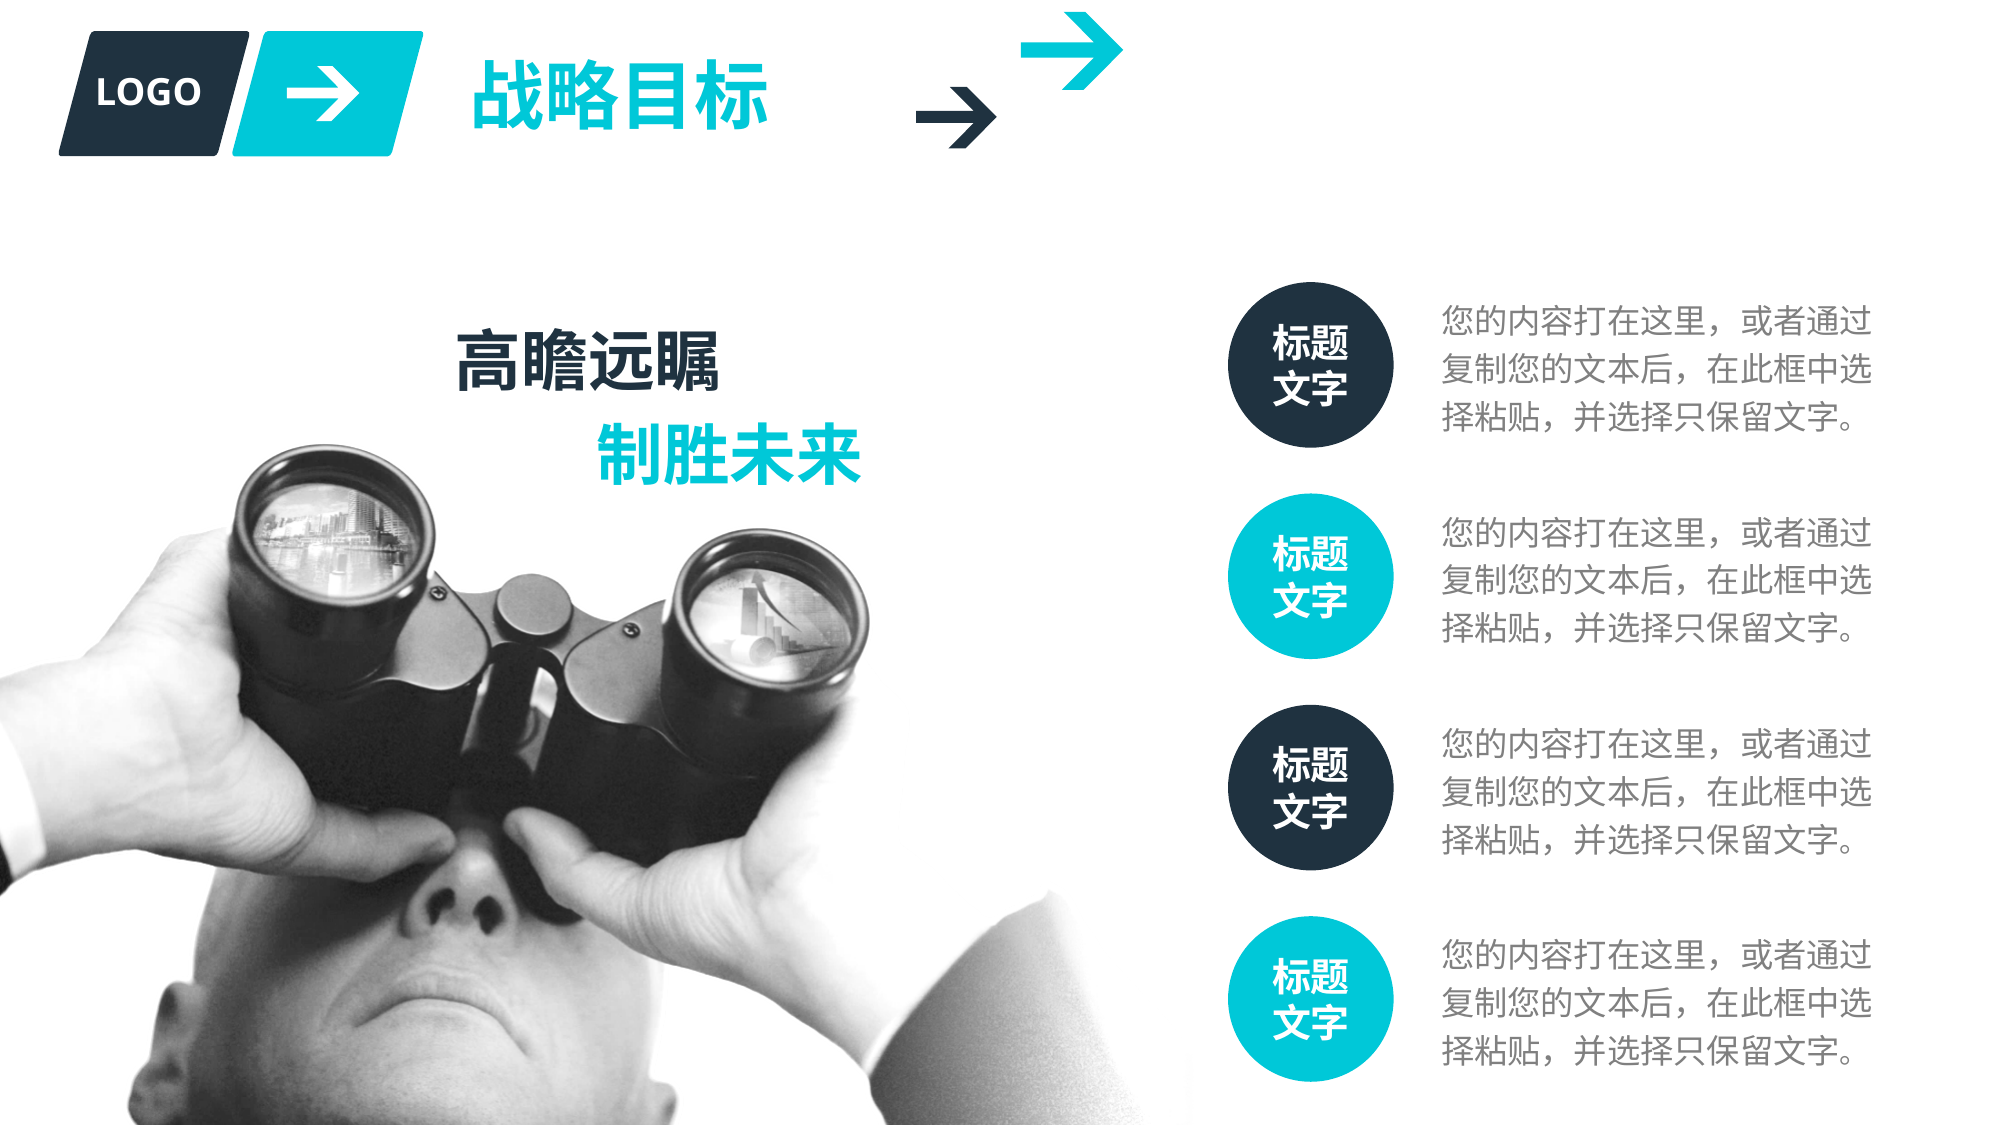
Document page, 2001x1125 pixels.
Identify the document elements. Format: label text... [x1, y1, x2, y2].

text_box 战略目标 [454, 41, 1074, 147]
text_box [1020, 11, 1124, 90]
text_box 标题 文字 [1227, 281, 1395, 449]
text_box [58, 31, 424, 157]
text_box 制胜未来 [596, 413, 1056, 441]
text_box 您的内容打在这里，或者通过复制您的文本后，在此框中选择粘贴，并选择只保留文字。 [1441, 503, 1898, 648]
text_box 标题 文字 [1227, 915, 1395, 1083]
picture [0, 441, 1201, 1125]
text_box [916, 86, 997, 149]
text_box 高瞻远瞩 [454, 318, 941, 399]
text_box 标题 文字 [1227, 703, 1395, 872]
text_box 您的内容打在这里，或者通过复制您的文本后，在此框中选择粘贴，并选择只保留文字。 [1441, 926, 1898, 1071]
text_box 您的内容打在这里，或者通过复制您的文本后，在此框中选择粘贴，并选择只保留文字。 [1441, 292, 1898, 437]
text_box 标题 文字 [1227, 492, 1395, 661]
text_box 您的内容打在这里，或者通过复制您的文本后，在此框中选择粘贴，并选择只保留文字。 [1441, 714, 1898, 859]
